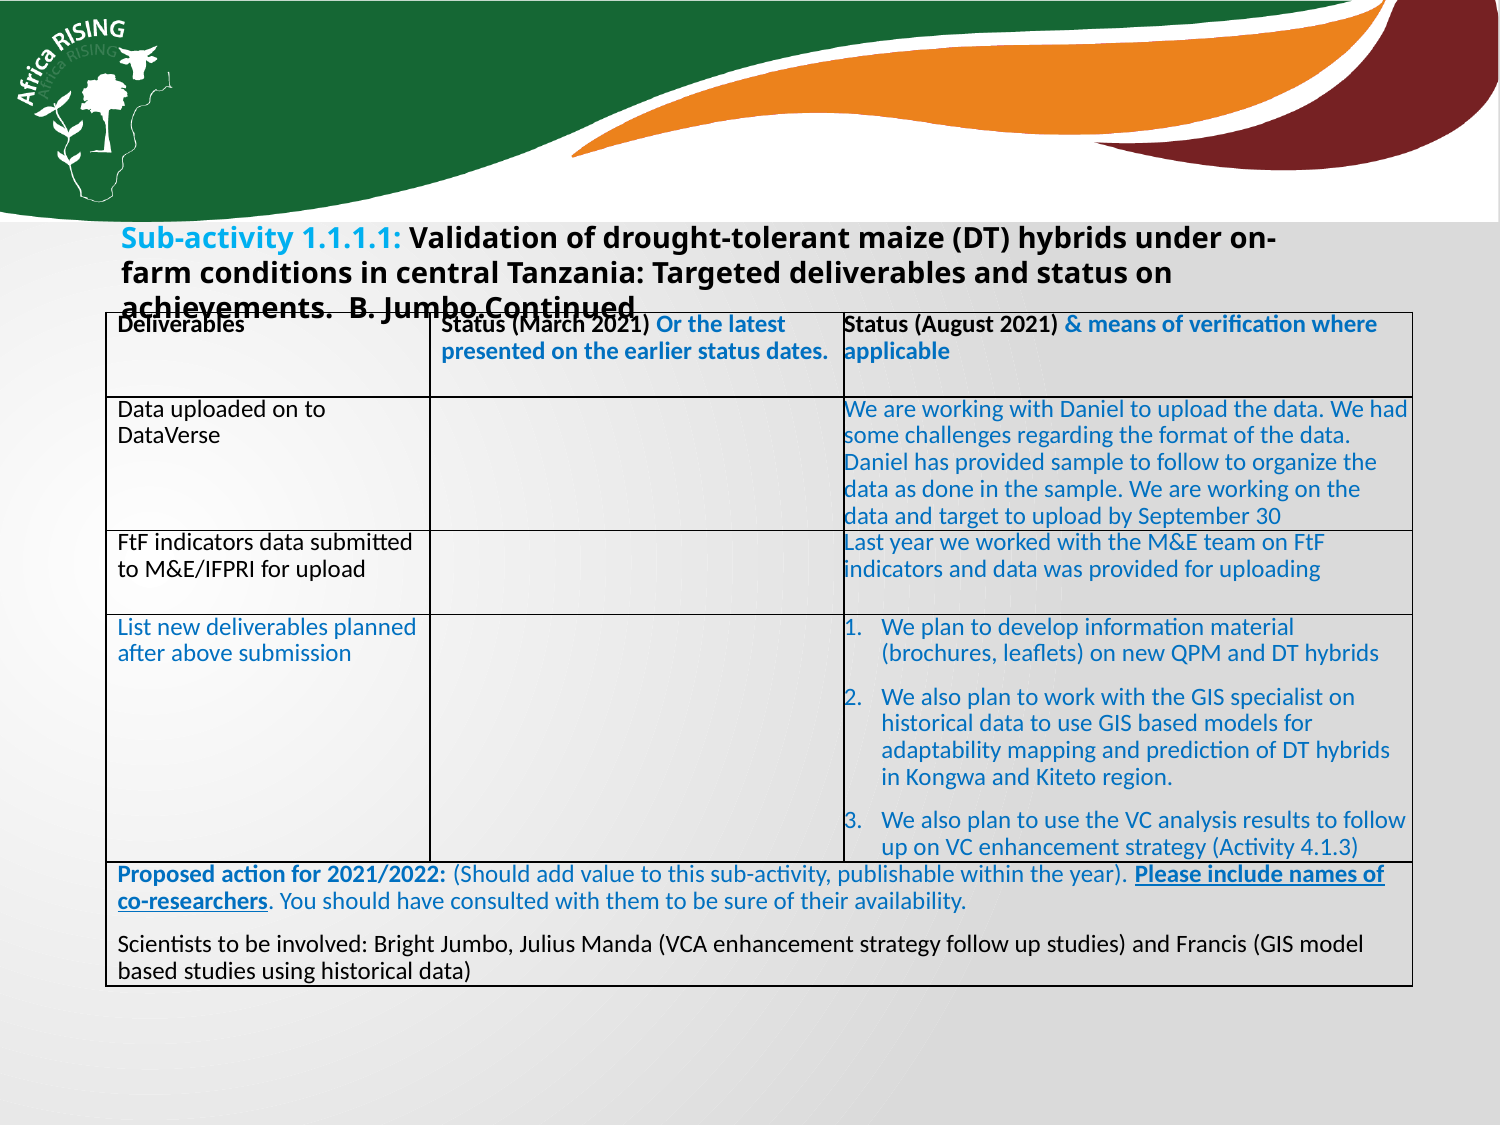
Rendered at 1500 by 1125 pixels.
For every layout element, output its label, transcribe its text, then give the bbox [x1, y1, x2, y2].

table_header Deliverables [107, 313, 429, 396]
table_cell List new deliverables planned after above submission [107, 615, 429, 861]
table_header Status (August 2021) & means of verification where applicable [845, 313, 1412, 396]
table_cell We are working with Daniel to upload the data. We had some challenges regarding the format of the data. Daniel has provided sample to follow to organize the data as done in the sample. We are working on the data and target to upload by September 30 [845, 398, 1412, 530]
table_cell [431, 615, 843, 861]
list Sub-activity 1.1.1.1: Validation of drought-tolerant maize (DT) hybrids under on-farm conditions in central Tanzania: Targeted deliverables and status on achievements. B. Jumbo.Continued [87, 212, 1363, 350]
table_cell [431, 531, 843, 614]
table_cell We plan to develop information material (brochures, leaflets) on new QPM and DT hybrids We also plan to work with the GIS specialist on historical data to use GIS based models for adaptability mapping and prediction of DT hybrids in Kongwa and Kiteto region. We also plan to use the VC analysis results to follow up on VC enhancement strategy (Activity 4.1.3) [845, 615, 1412, 861]
picture [0, 0, 1499, 222]
table_cell FtF indicators data submitted to M&E/IFPRI for upload [107, 531, 429, 614]
table_cell Data uploaded on to DataVerse [107, 398, 429, 530]
table_header Status (March 2021) Or the latest presented on the earlier status dates. [431, 313, 843, 396]
table_cell Proposed action for 2021/2022: (Should add value to this sub-activity, publishable within the year). Please include names of co-researchers. You should have consulted with them to be sure of their availability. Scientists to be involved: Bright Jumbo, Julius Manda (VCA enhancement strategy follow up studies) and Francis (GIS model based studies using historical data) [107, 863, 1412, 985]
table_cell Last year we worked with the M&E team on FtF indicators and data was provided for uploading [845, 531, 1412, 614]
table_cell [431, 398, 843, 530]
